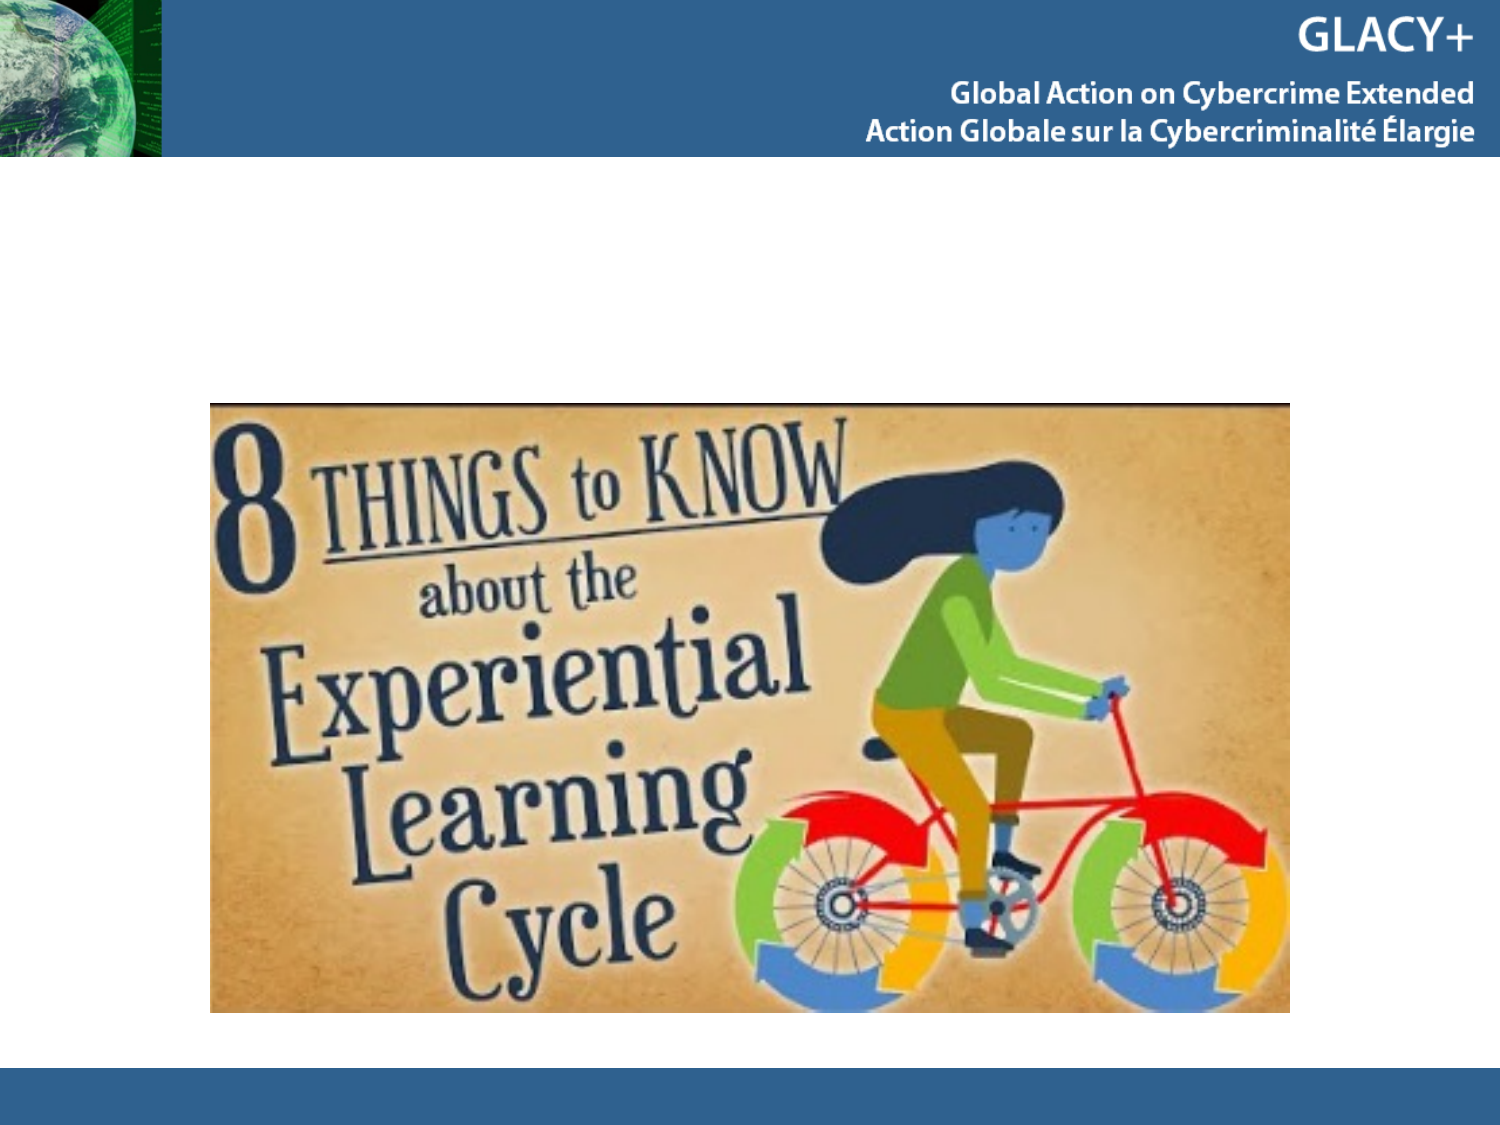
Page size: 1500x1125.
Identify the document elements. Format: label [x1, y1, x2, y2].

picture [0, 0, 1500, 157]
list [209, 402, 1291, 1014]
